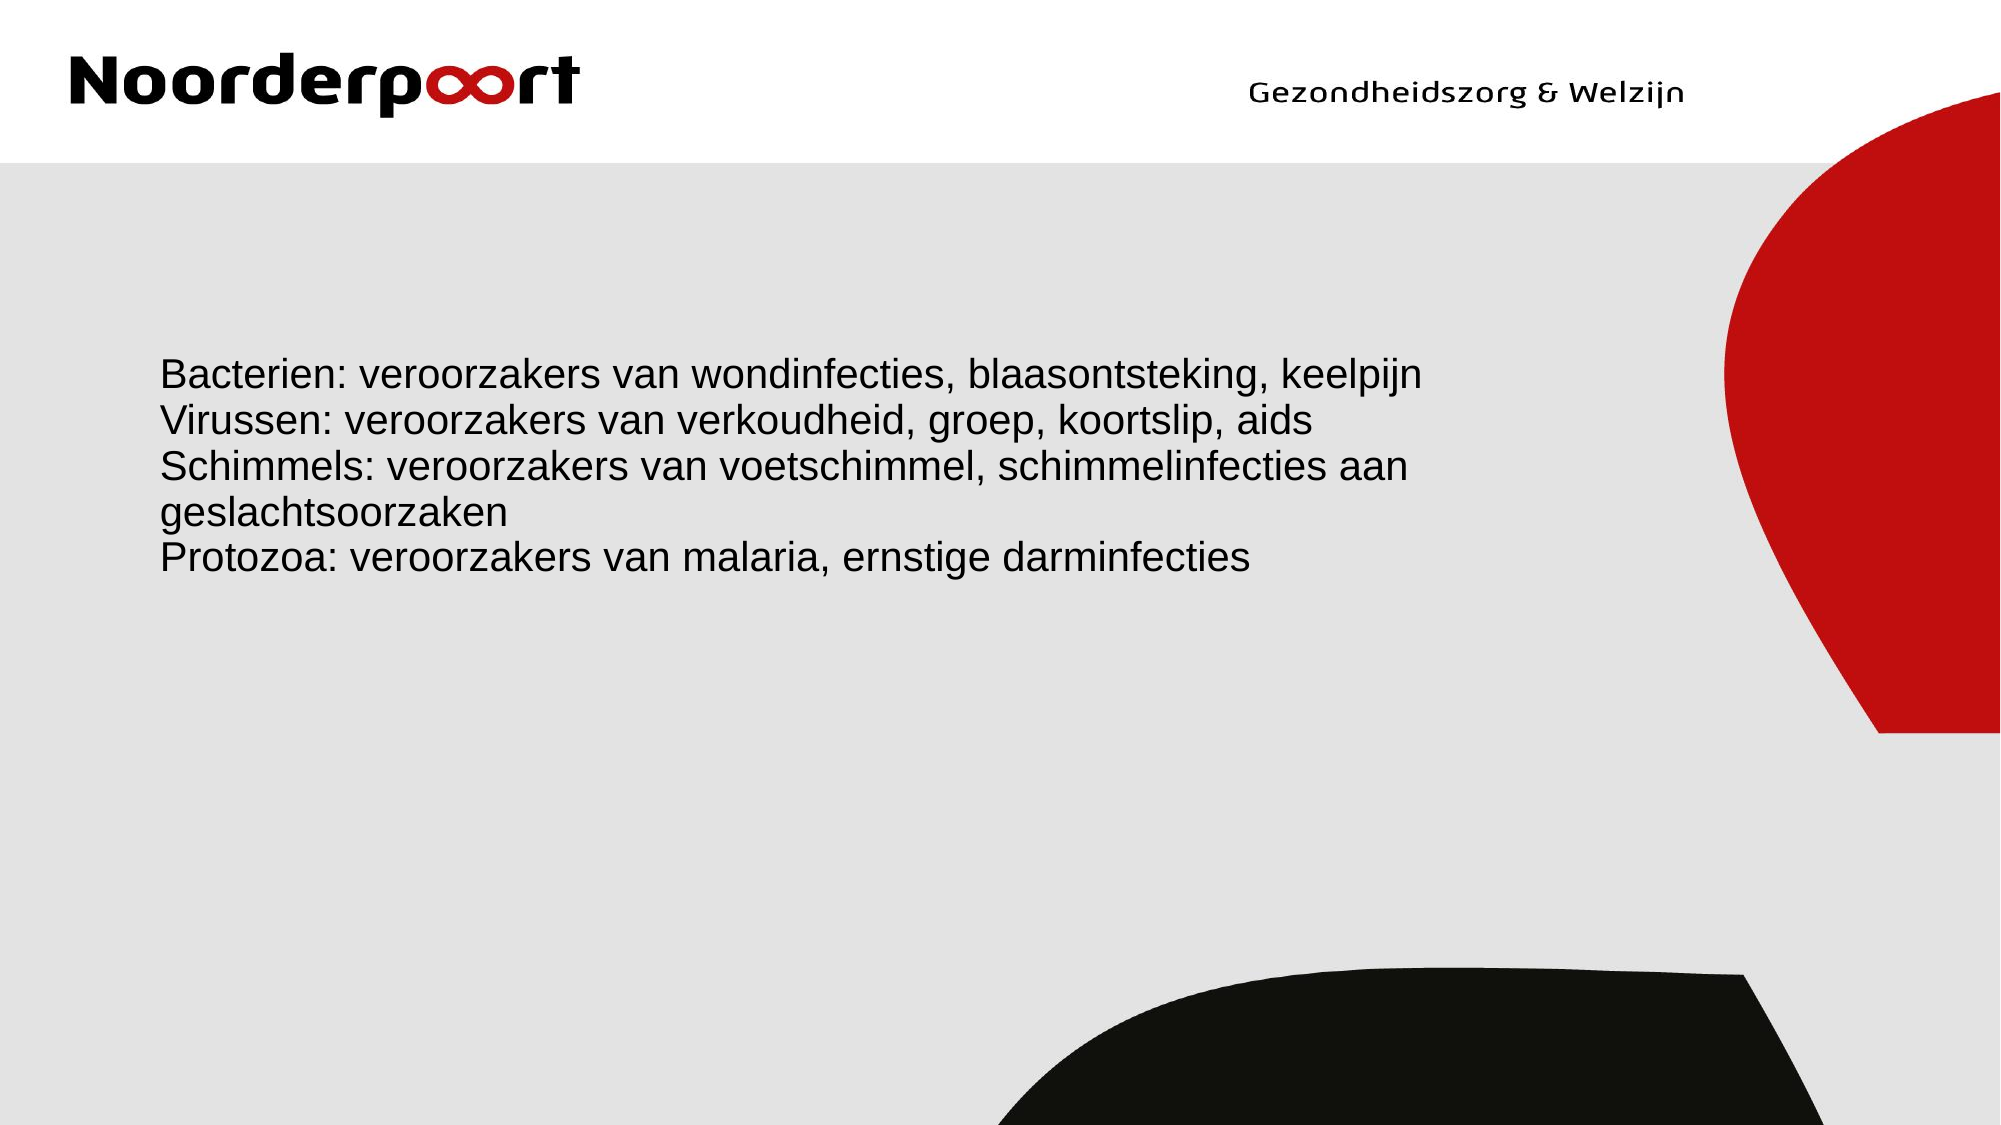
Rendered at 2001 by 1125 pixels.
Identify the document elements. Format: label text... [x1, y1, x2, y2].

picture [0, 0, 2001, 1125]
list Bacterien: veroorzakers van wondinfecties, blaasontsteking, keelpijn Virussen: veroorzakers van verkoudheid, groep, koortslip, aids Schimmels: veroorzakers van voetschimmel, schimmelinfecties aan geslachtsoorzaken Protozoa: veroorzakers van malaria, ernstige darminfecties [144, 343, 1723, 927]
